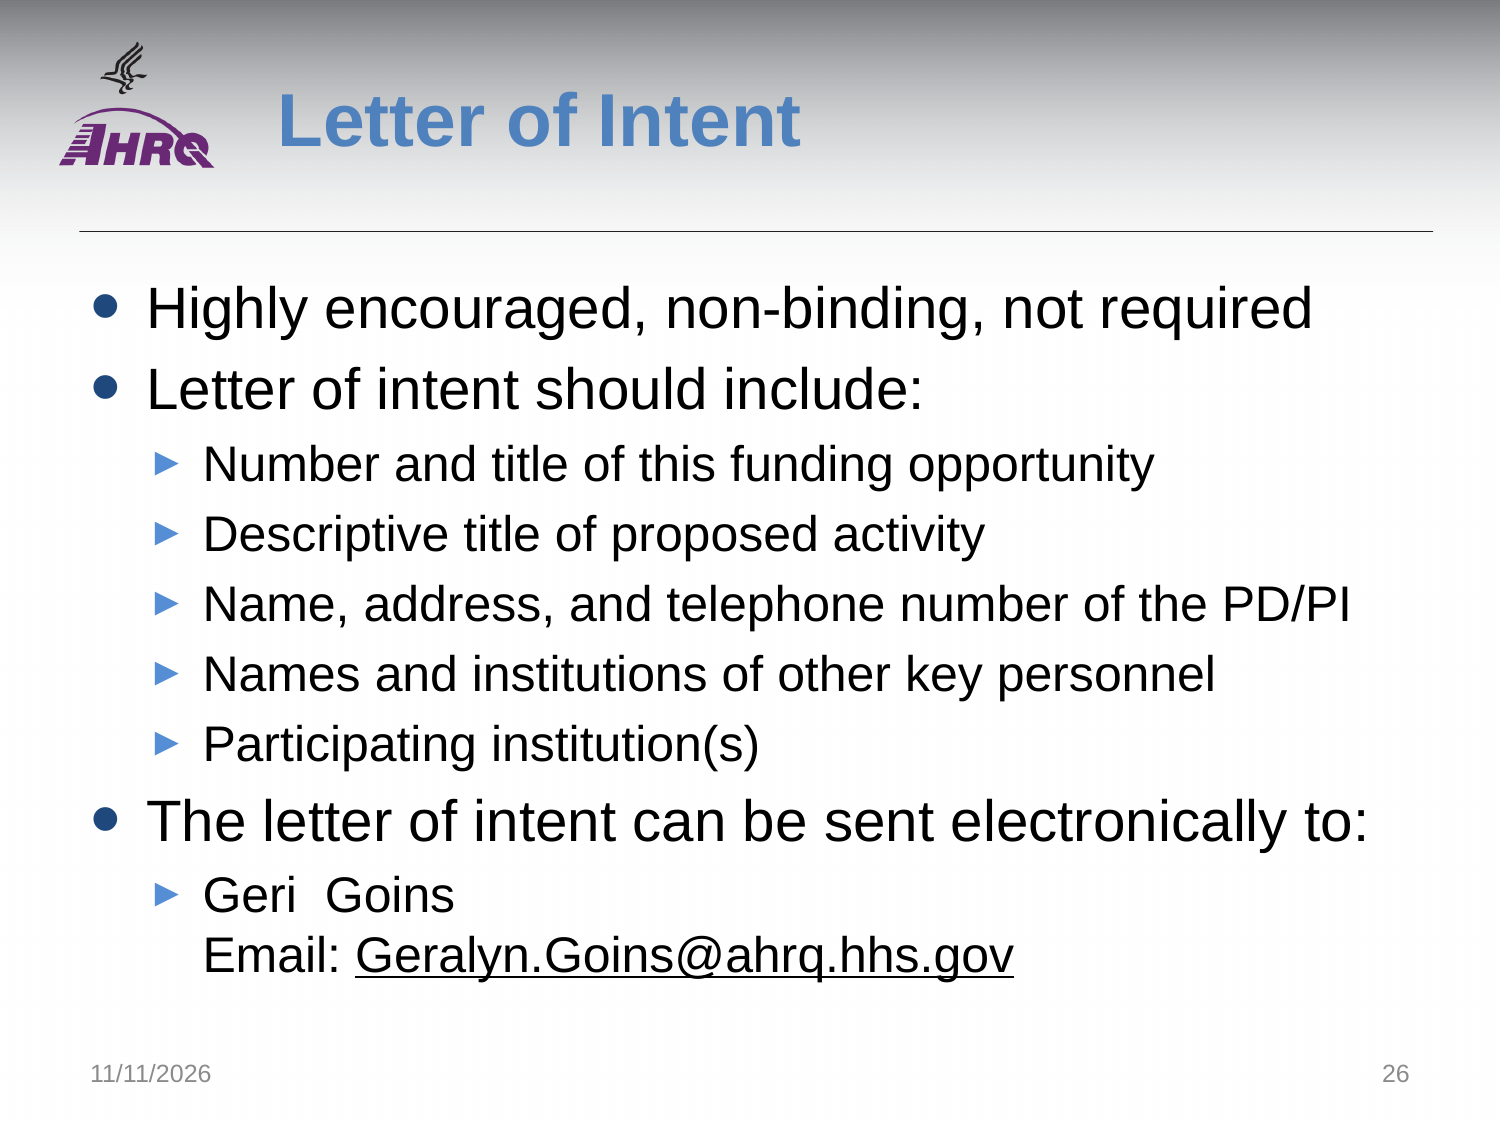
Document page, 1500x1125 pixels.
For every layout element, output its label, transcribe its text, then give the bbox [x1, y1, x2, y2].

list Highly encouraged, non-binding, not required Letter of intent should include: Number and title of this funding opportunity Descriptive title of proposed activity Name, address, and telephone number of the PD/PI Names and institutions of other key personnel Participating institution(s) The letter of intent can be sent electronically to: Geri Goins Email: Geralyn.Goins@ahrq.hhs.gov [75, 262, 1425, 1005]
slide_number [75, 1042, 425, 1103]
title Letter of Intent [262, 45, 1425, 188]
slide_number 26 [1074, 1042, 1425, 1103]
picture [0, 0, 1500, 1125]
